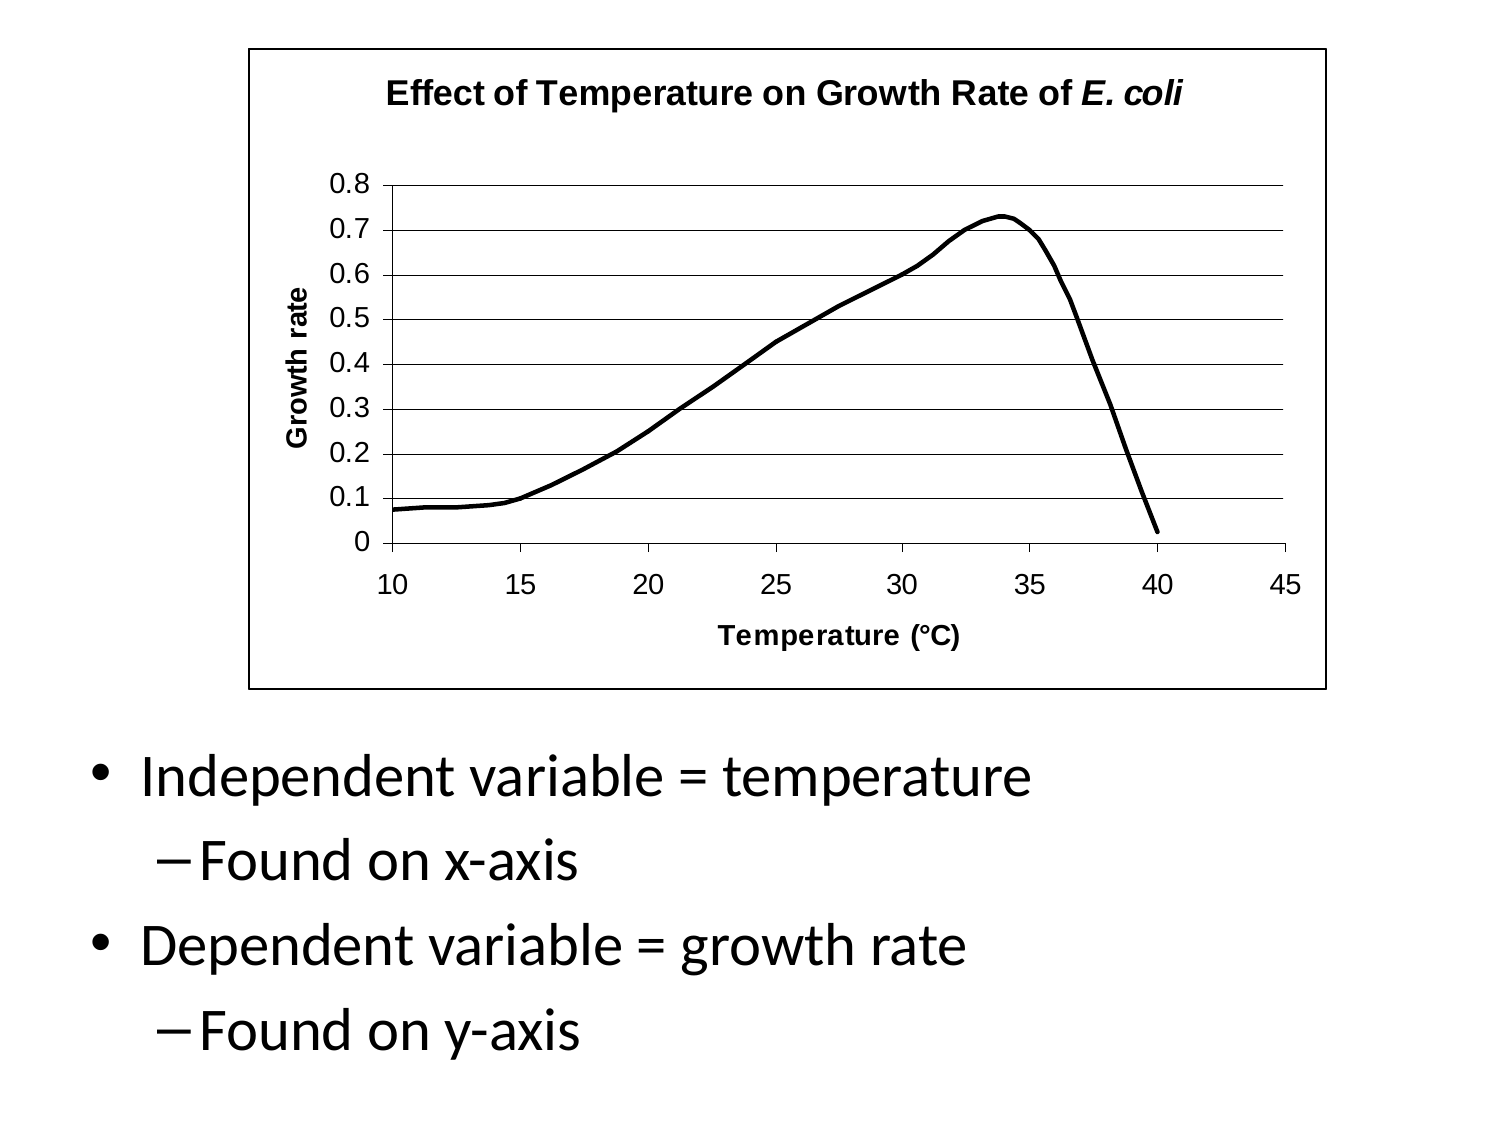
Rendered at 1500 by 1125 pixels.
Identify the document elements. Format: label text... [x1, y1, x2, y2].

list Independent variable = temperature Found on x-axis Dependent variable = growth rate Found on y-axis [75, 262, 1425, 1075]
picture [237, 37, 1340, 701]
